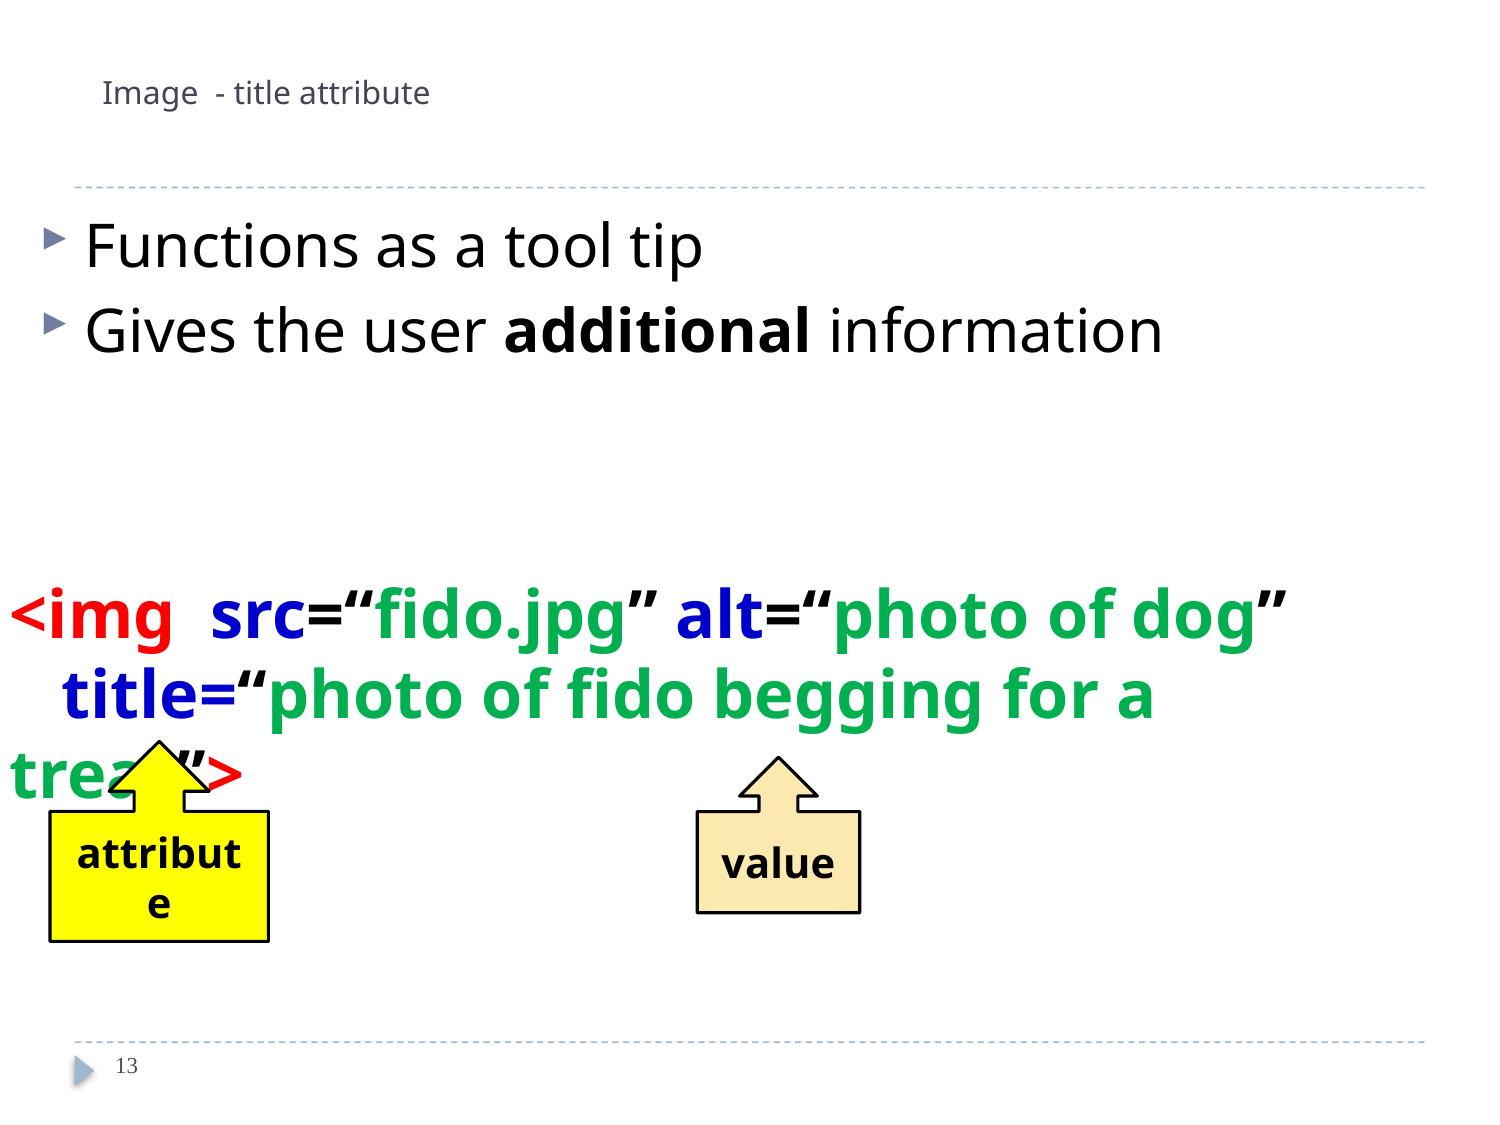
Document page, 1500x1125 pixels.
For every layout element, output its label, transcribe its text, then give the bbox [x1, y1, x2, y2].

text_box value [695, 756, 862, 915]
text_box attribute [48, 740, 270, 943]
title Image - title attribute [87, 24, 1299, 118]
slide_number 13 [100, 1042, 426, 1103]
text_box <img src=“fido.jpg” alt=“photo of dog” title=“photo of fido begging for a treat”> [0, 564, 1420, 820]
list Functions as a tool tip Gives the user additional information [24, 200, 1438, 975]
